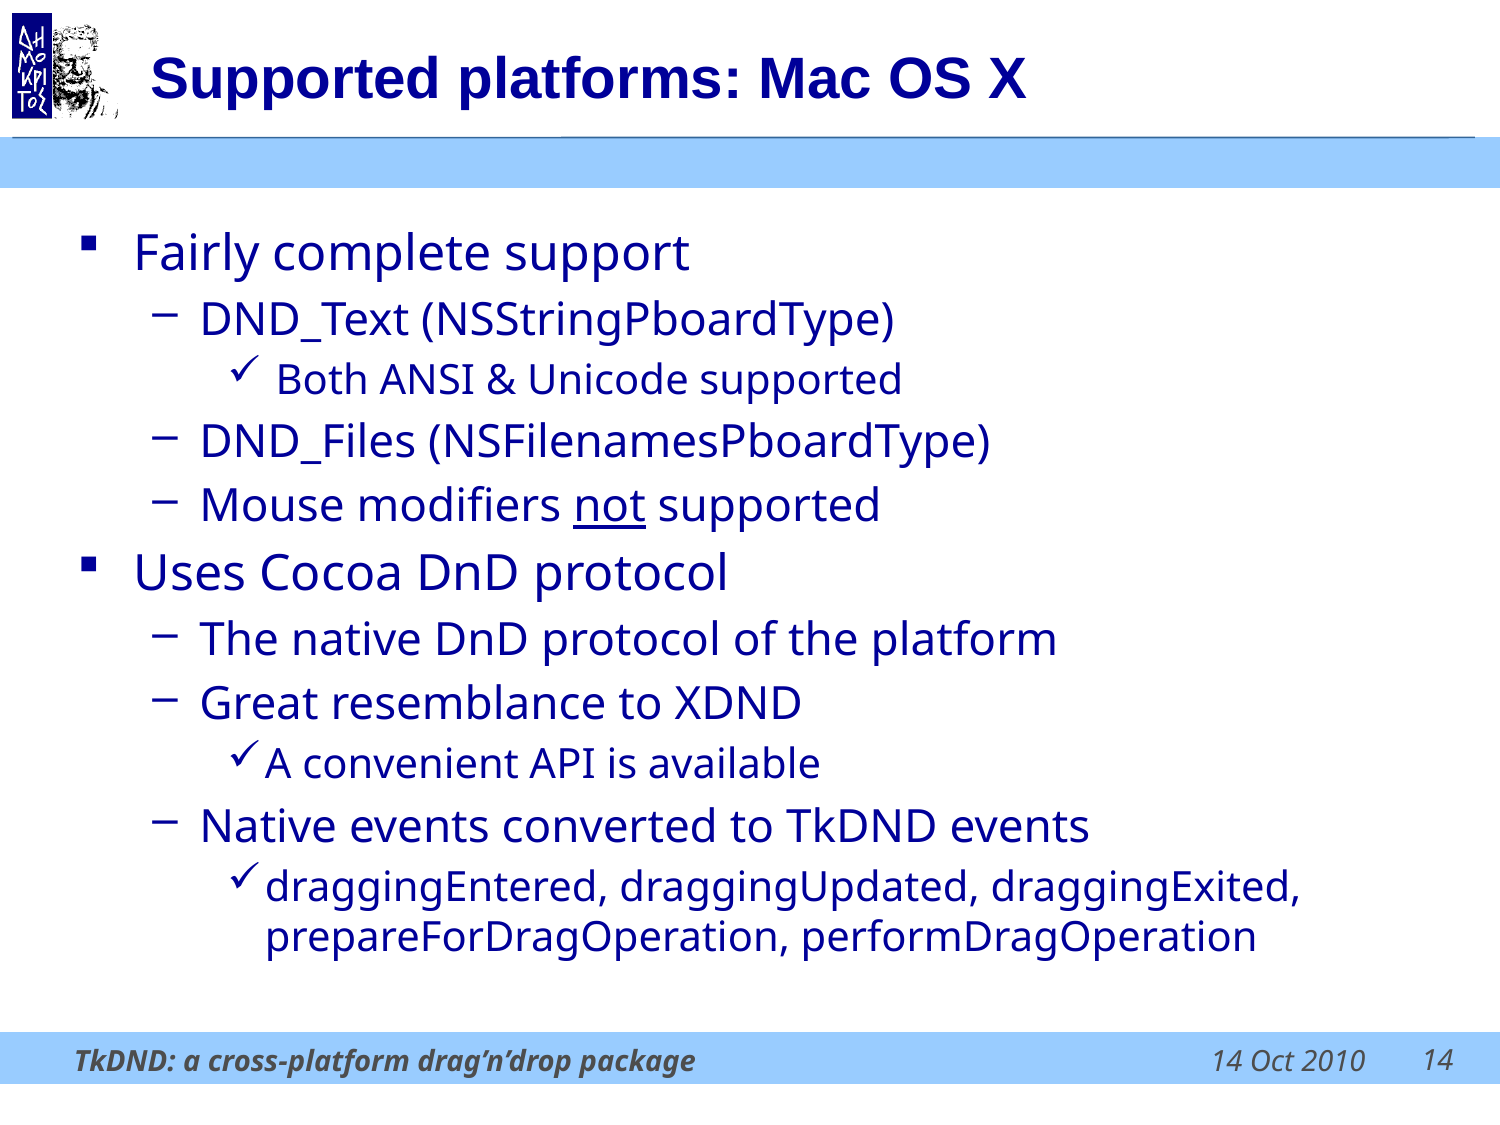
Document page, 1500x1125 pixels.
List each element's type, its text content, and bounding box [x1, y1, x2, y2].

footer TkDND: a cross-platform drag’n’drop package [58, 1034, 1190, 1086]
list Fairly complete support DND_Text (NSStringPboardType) Both ANSI & Unicode supported DND_Files (NSFilenamesPboardType) Mouse modifiers not supported Uses Cocoa DnD protocol The native DnD protocol of the platform Great resemblance to XDND A convenient API is available Native events converted to TkDND events draggingEntered, draggingUpdated, draggingExited, prepareForDragOperation, performDragOperation [62, 212, 1438, 1001]
picture [11, 13, 118, 120]
slide_number 14 [1399, 1033, 1476, 1084]
title Supported platforms: Mac OS X [135, 12, 1476, 138]
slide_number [1190, 1034, 1381, 1086]
